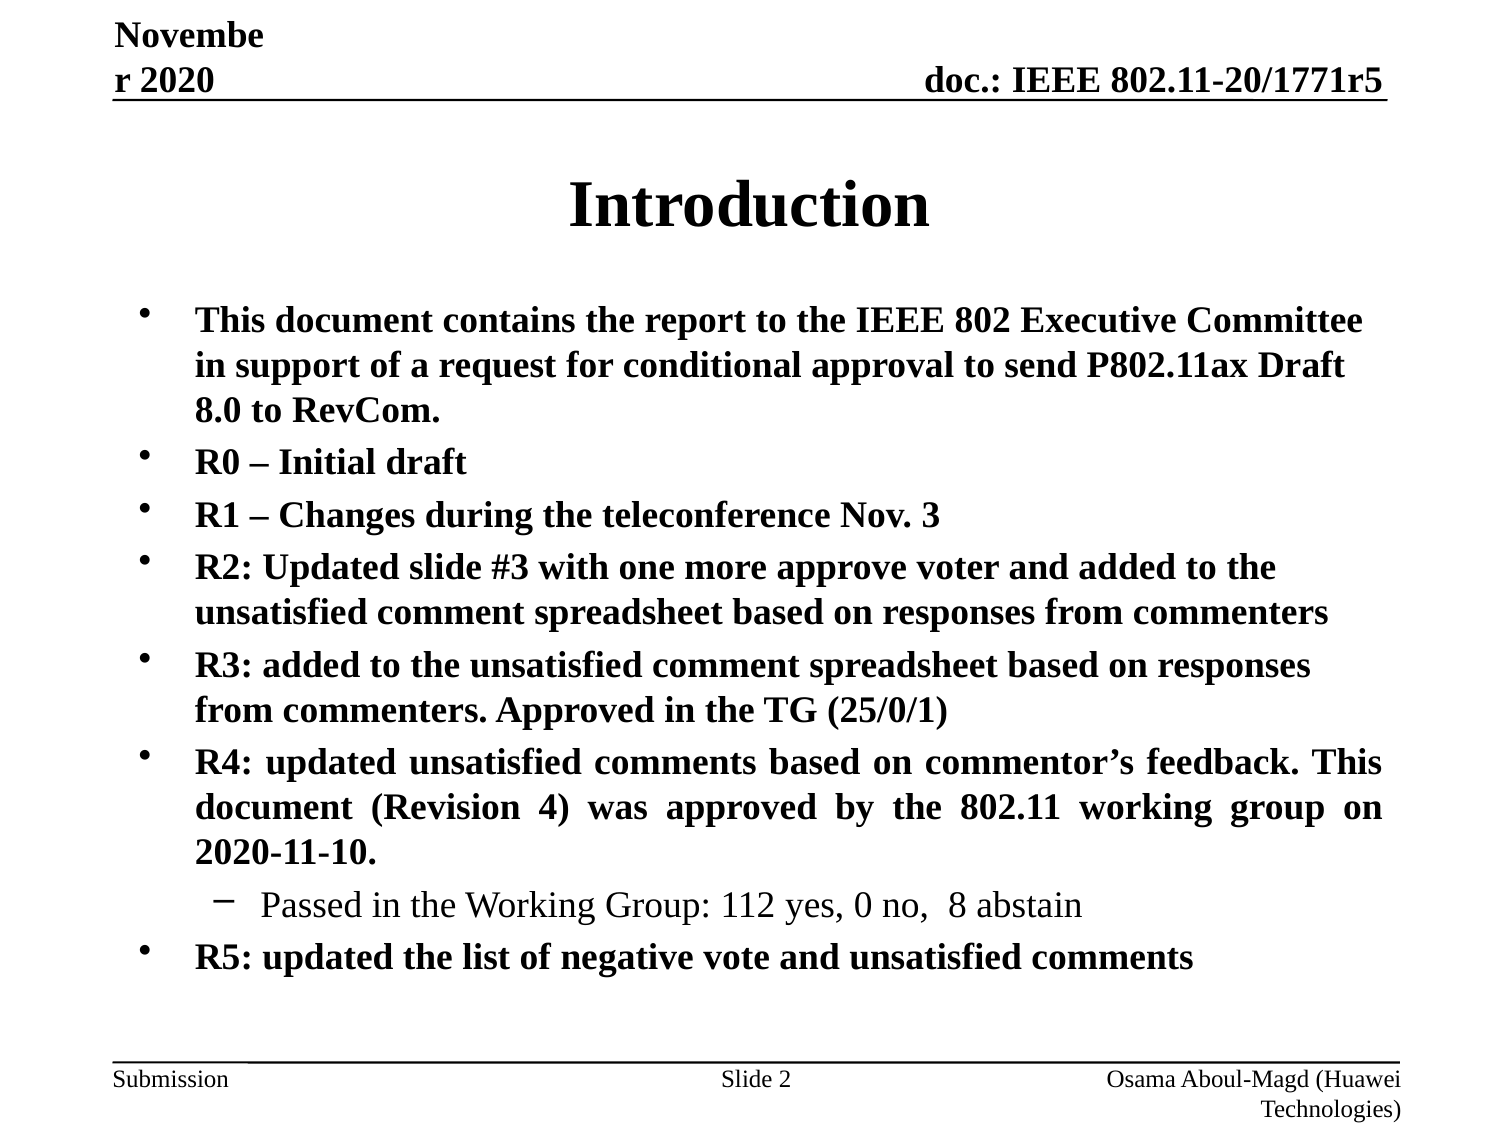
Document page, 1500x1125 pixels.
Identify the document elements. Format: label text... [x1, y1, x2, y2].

list This document contains the report to the IEEE 802 Executive Committee in support of a request for conditional approval to send P802.11ax Draft 8.0 to RevCom. R0 – Initial draft R1 – Changes during the teleconference Nov. 3 R2: Updated slide #3 with one more approve voter and added to the unsatisfied comment spreadsheet based on responses from commenters R3: added to the unsatisfied comment spreadsheet based on responses from commenters. Approved in the TG (25/0/1) R4: updated unsatisfied comments based on commentor’s feedback. This document (Revision 4) was approved by the 802.11 working group on 2020-11-10. Passed in the Working Group: 112 yes, 0 no, 8 abstain R5: updated the list of negative vote and unsatisfied comments [123, 287, 1399, 963]
footer Osama Aboul-Magd (Huawei Technologies) [1092, 1061, 1402, 1093]
slide_number Slide 2 [712, 1061, 800, 1093]
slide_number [114, 54, 270, 101]
title Introduction [112, 112, 1388, 288]
